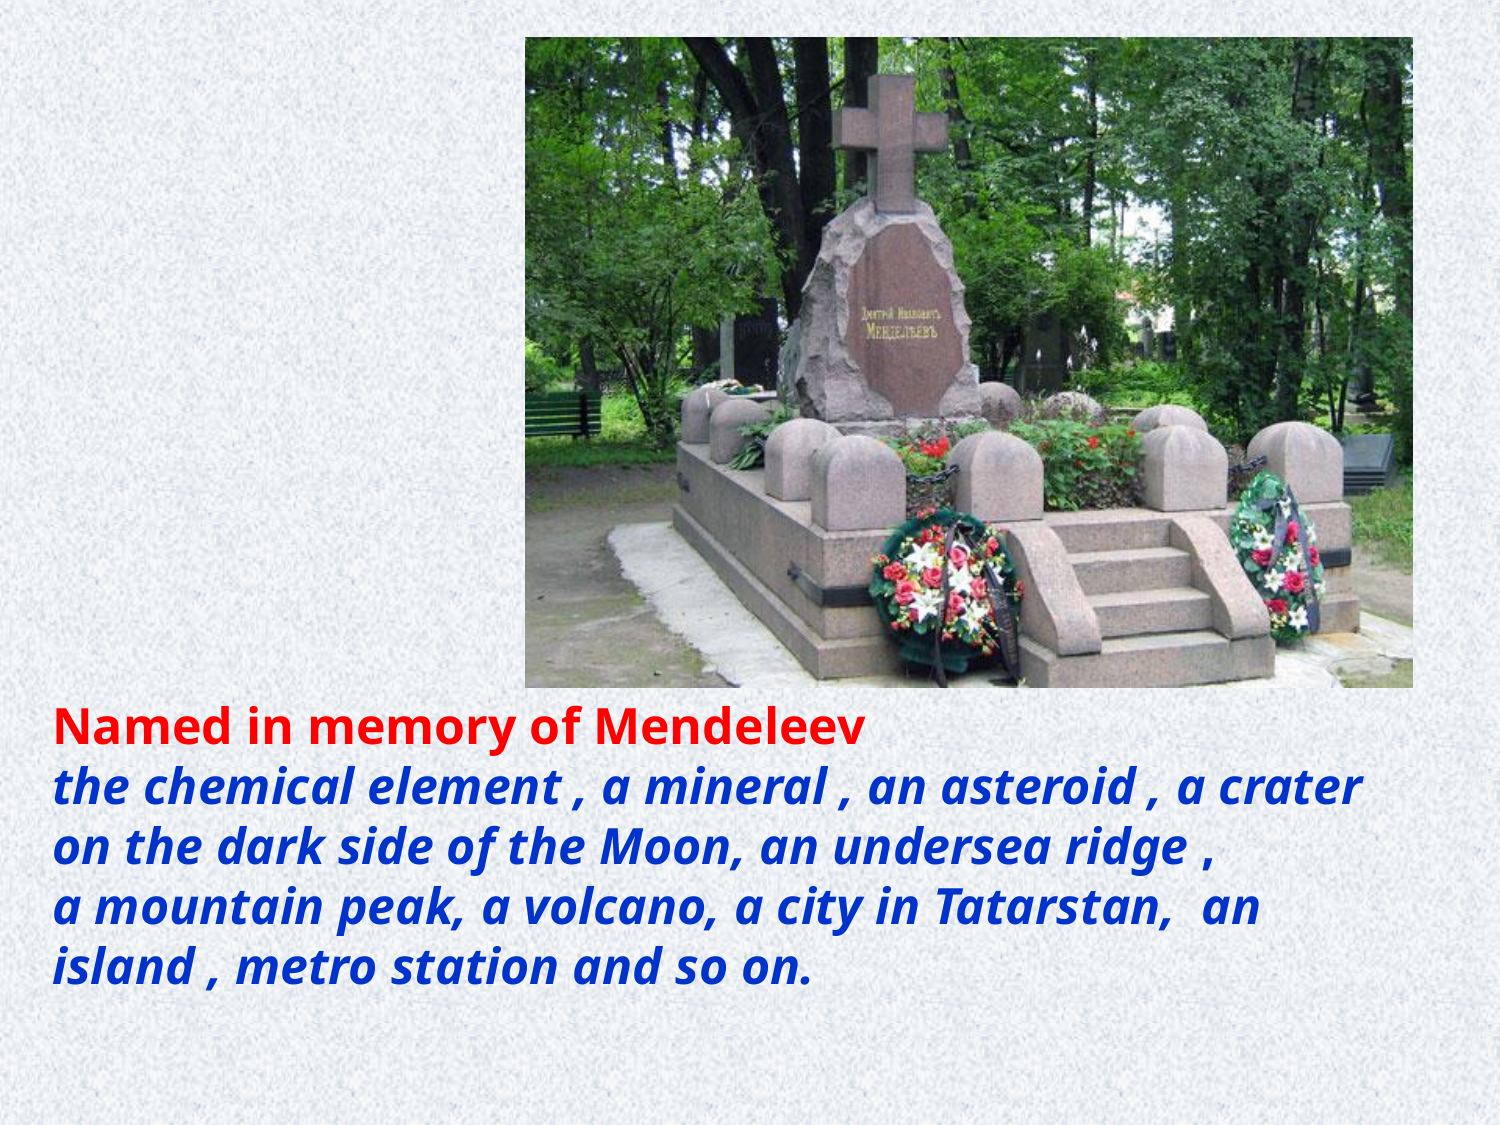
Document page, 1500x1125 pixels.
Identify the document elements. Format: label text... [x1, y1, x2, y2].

picture [524, 37, 1413, 688]
text_box Named in memory of Mendeleev the chemical element , a mineral , an asteroid , a crater on the dark side of the Moon, an undersea ridge , a mountain peak, a volcano, a city in Tatarstan, an island , metro station and so on. [37, 687, 1450, 1003]
